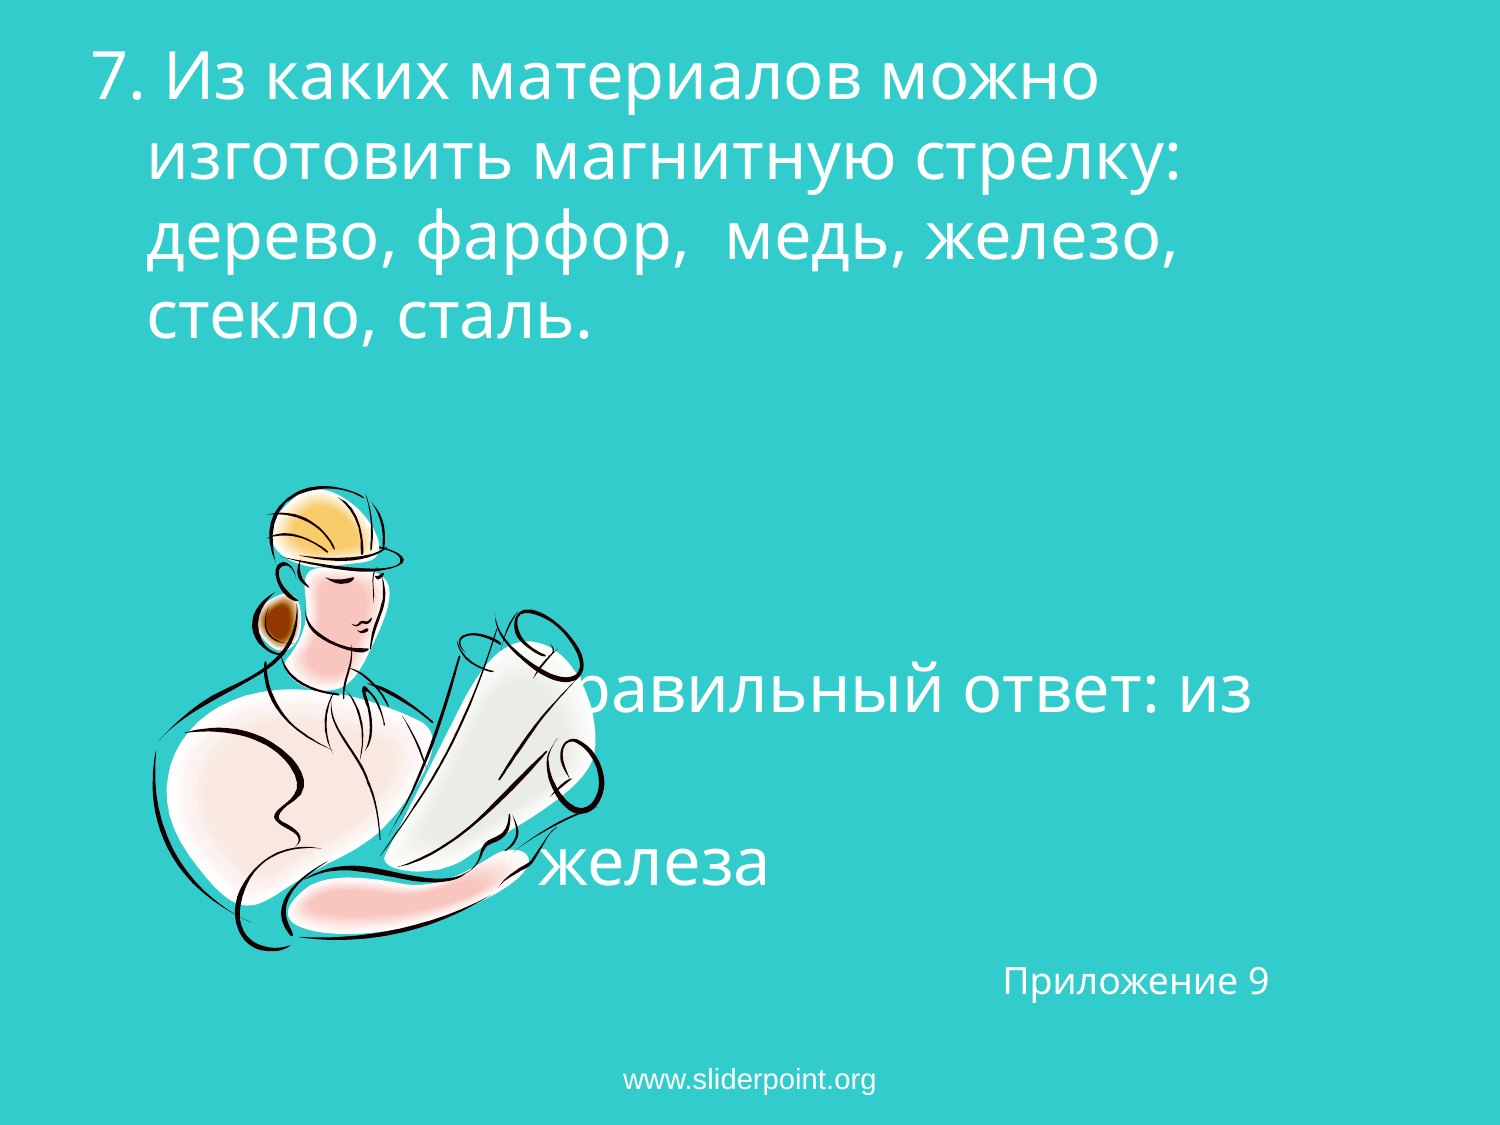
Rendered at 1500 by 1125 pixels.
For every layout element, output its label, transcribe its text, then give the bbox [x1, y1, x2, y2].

list 7. Из каких материалов можно изготовить магнитную стрелку: дерево, фарфор, медь, железо, стекло, сталь. Правильный ответ: из железа [74, 24, 1426, 988]
text_box Приложение 9 [987, 949, 1400, 1068]
footer www.sliderpoint.org [512, 1024, 988, 1103]
picture [137, 462, 605, 958]
